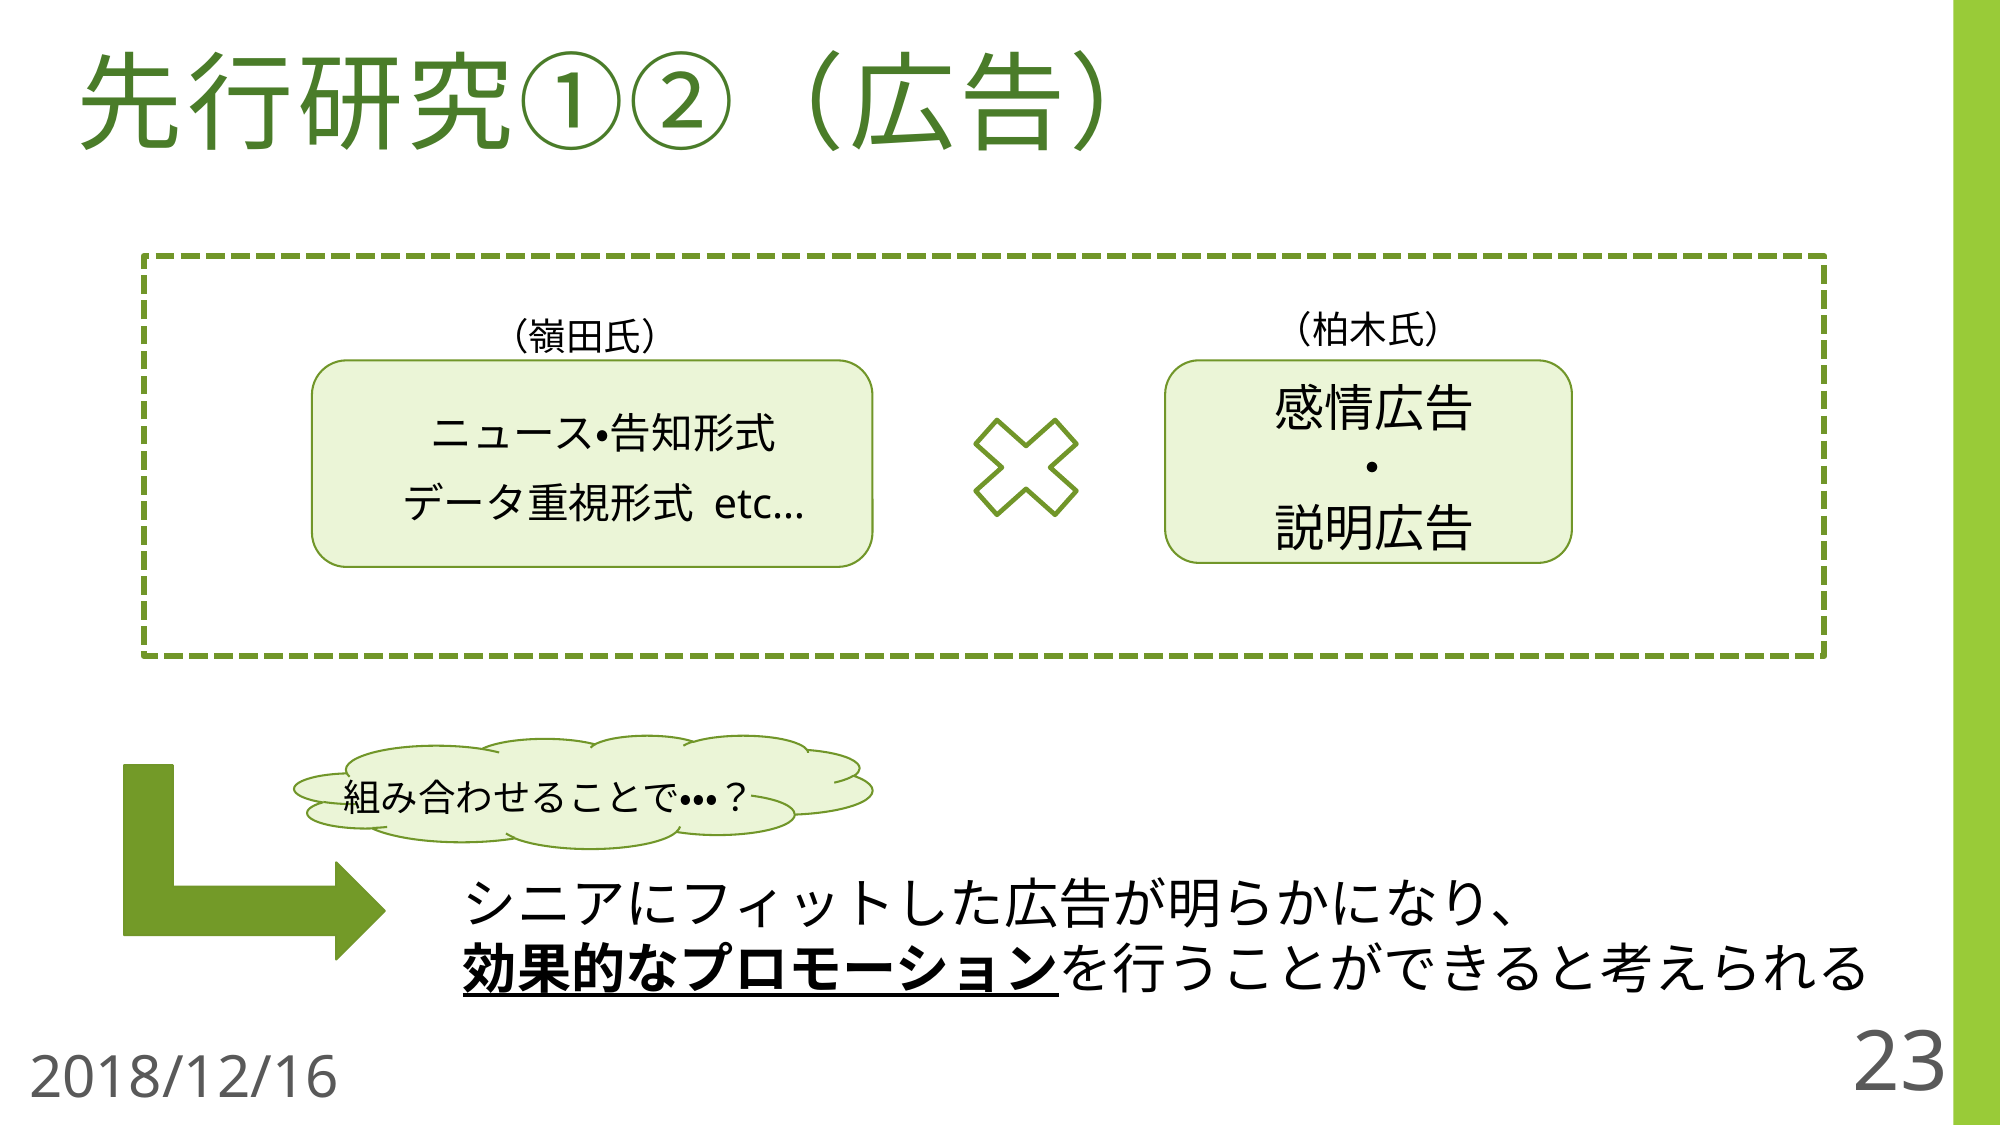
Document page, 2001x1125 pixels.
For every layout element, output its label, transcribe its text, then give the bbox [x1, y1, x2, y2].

text_box （柏木氏） [1260, 298, 1478, 359]
text_box [143, 255, 1825, 657]
text_box [345, 734, 861, 766]
text_box [333, 827, 782, 851]
text_box シニアにフィットした広告が明らかになり、 効果的なプロモーションを行うことができると考えられる [448, 862, 1933, 1007]
text_box [292, 773, 328, 826]
slide_number 23 [1500, 1035, 1963, 1093]
text_box [123, 764, 386, 961]
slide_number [14, 1045, 397, 1103]
text_box 組み合わせることで・・・？ [328, 766, 902, 827]
text_box （嶺田氏） [476, 305, 694, 366]
text_box 先行研究①②（広告） [61, 42, 1732, 288]
